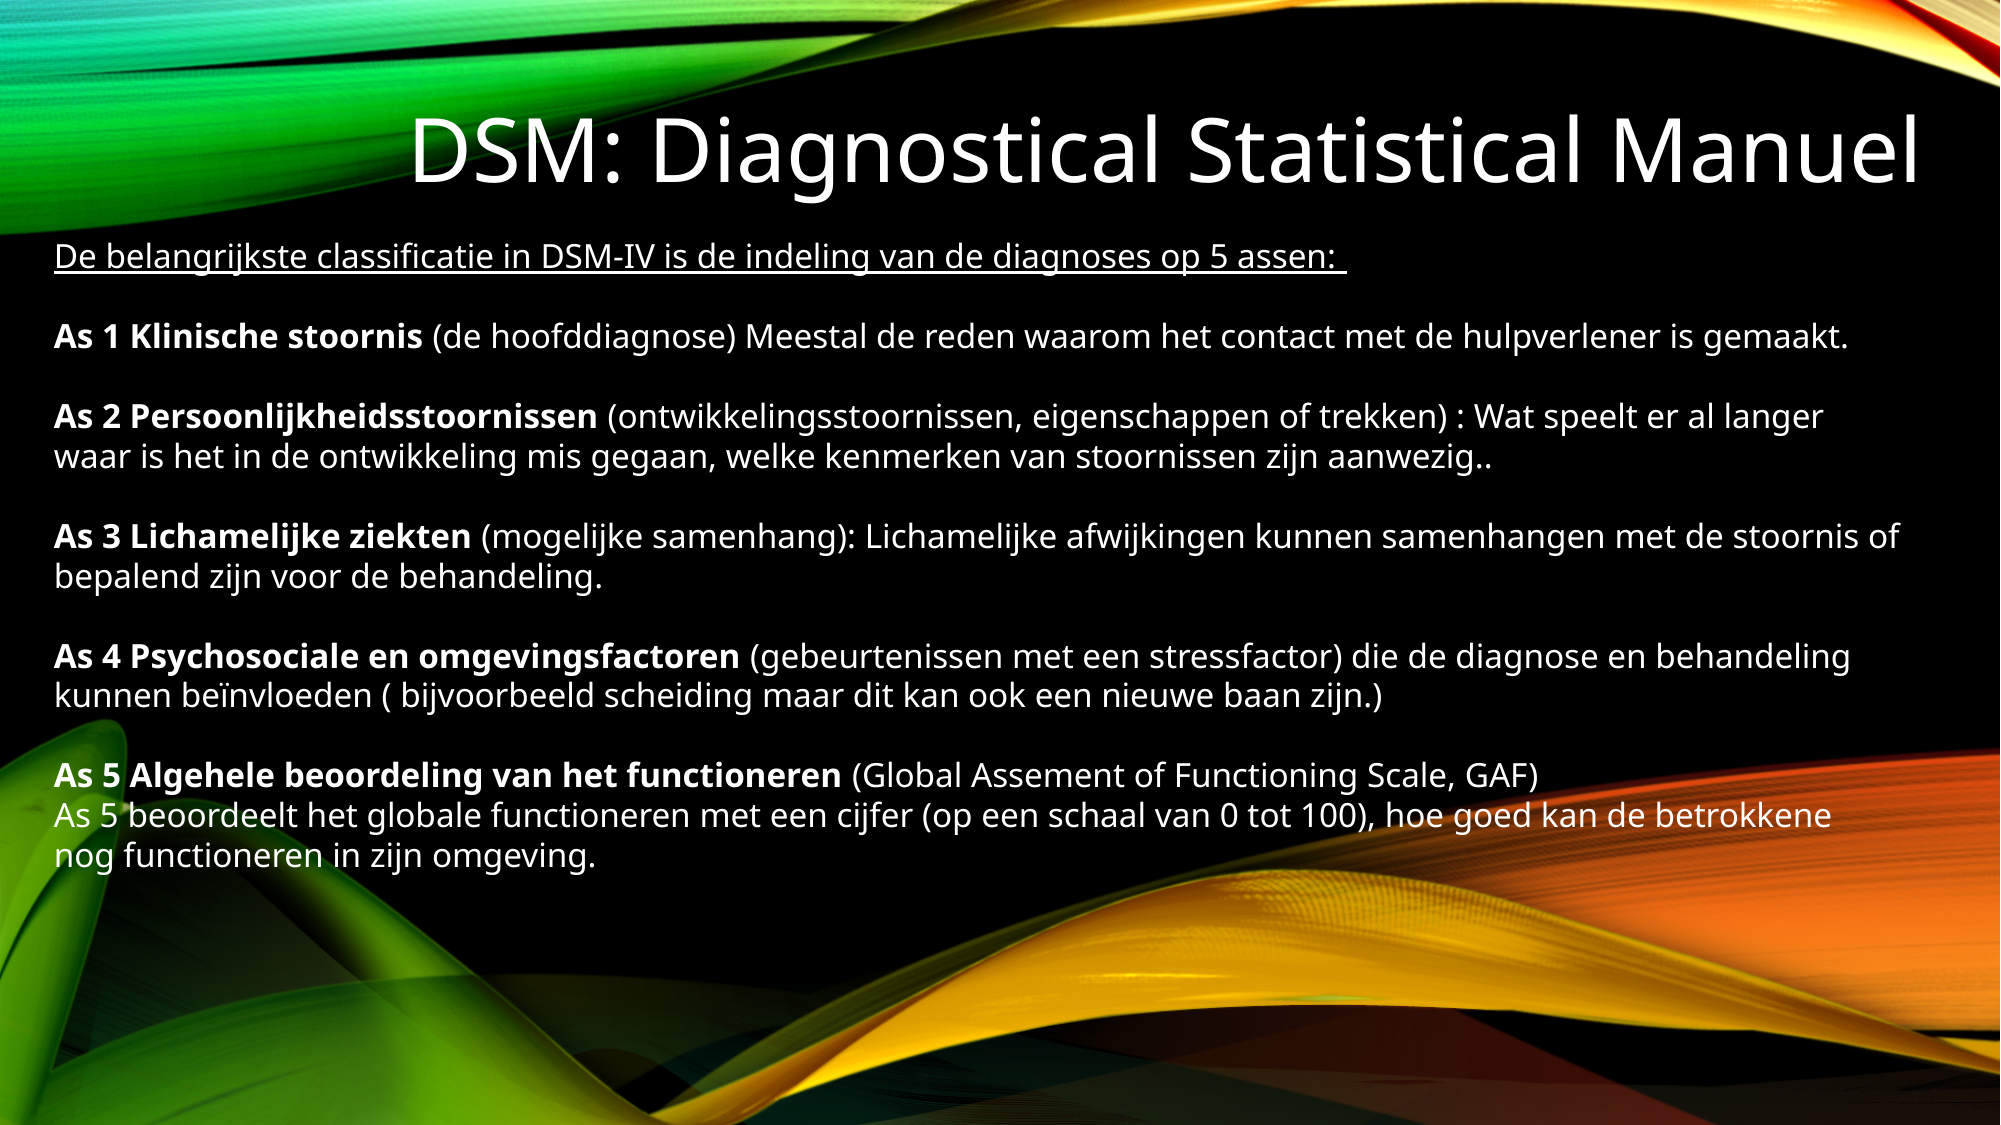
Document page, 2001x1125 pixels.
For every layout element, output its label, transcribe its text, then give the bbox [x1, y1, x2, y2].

subtitle DSM: Diagnostical Statistical Manuel [392, 98, 1943, 211]
text_box De belangrijkste classificatie in DSM-IV is de indeling van de diagnoses op 5 assen: As 1 Klinische stoornis (de hoofddiagnose) Meestal de reden waarom het contact met de hulpverlener is gemaakt. As 2 Persoonlijkheidsstoornissen (ontwikkelingsstoornissen, eigenschappen of trekken) : Wat speelt er al langer waar is het in de ontwikkeling mis gegaan, welke kenmerken van stoornissen zijn aanwezig.. As 3 Lichamelijke ziekten (mogelijke samenhang): Lichamelijke afwijkingen kunnen samenhangen met de stoornis of bepalend zijn voor de behandeling. As 4 Psychosociale en omgevingsfactoren (gebeurtenissen met een stressfactor) die de diagnose en behandeling kunnen beïnvloeden ( bijvoorbeeld scheiding maar dit kan ook een nieuwe baan zijn.) As 5 Algehele beoordeling van het functioneren (Global Assement of Functioning Scale, GAF) As 5 beoordeelt het globale functioneren met een cijfer (op een schaal van 0 tot 100), hoe goed kan de betrokkene nog functioneren in zijn omgeving. [39, 228, 1918, 967]
picture [0, 717, 2000, 1125]
picture [0, 0, 2000, 237]
